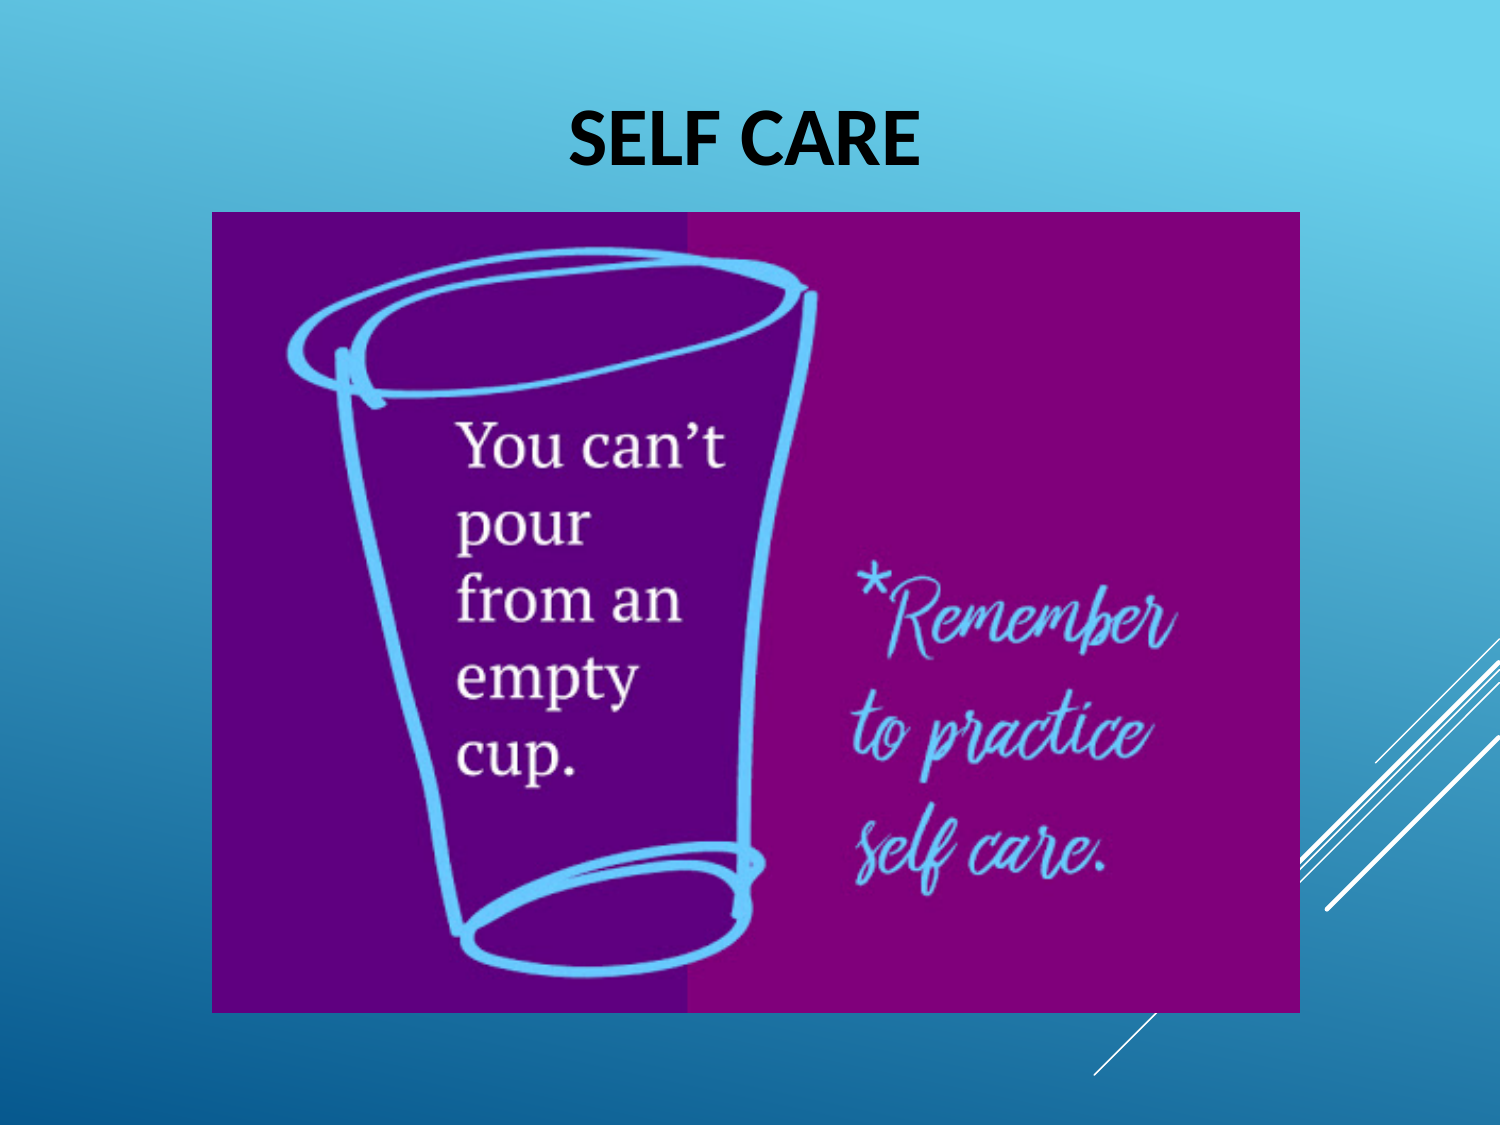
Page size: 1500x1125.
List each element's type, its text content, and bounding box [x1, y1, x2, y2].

picture [212, 212, 1301, 1013]
text_box SELF CARE [553, 75, 938, 190]
